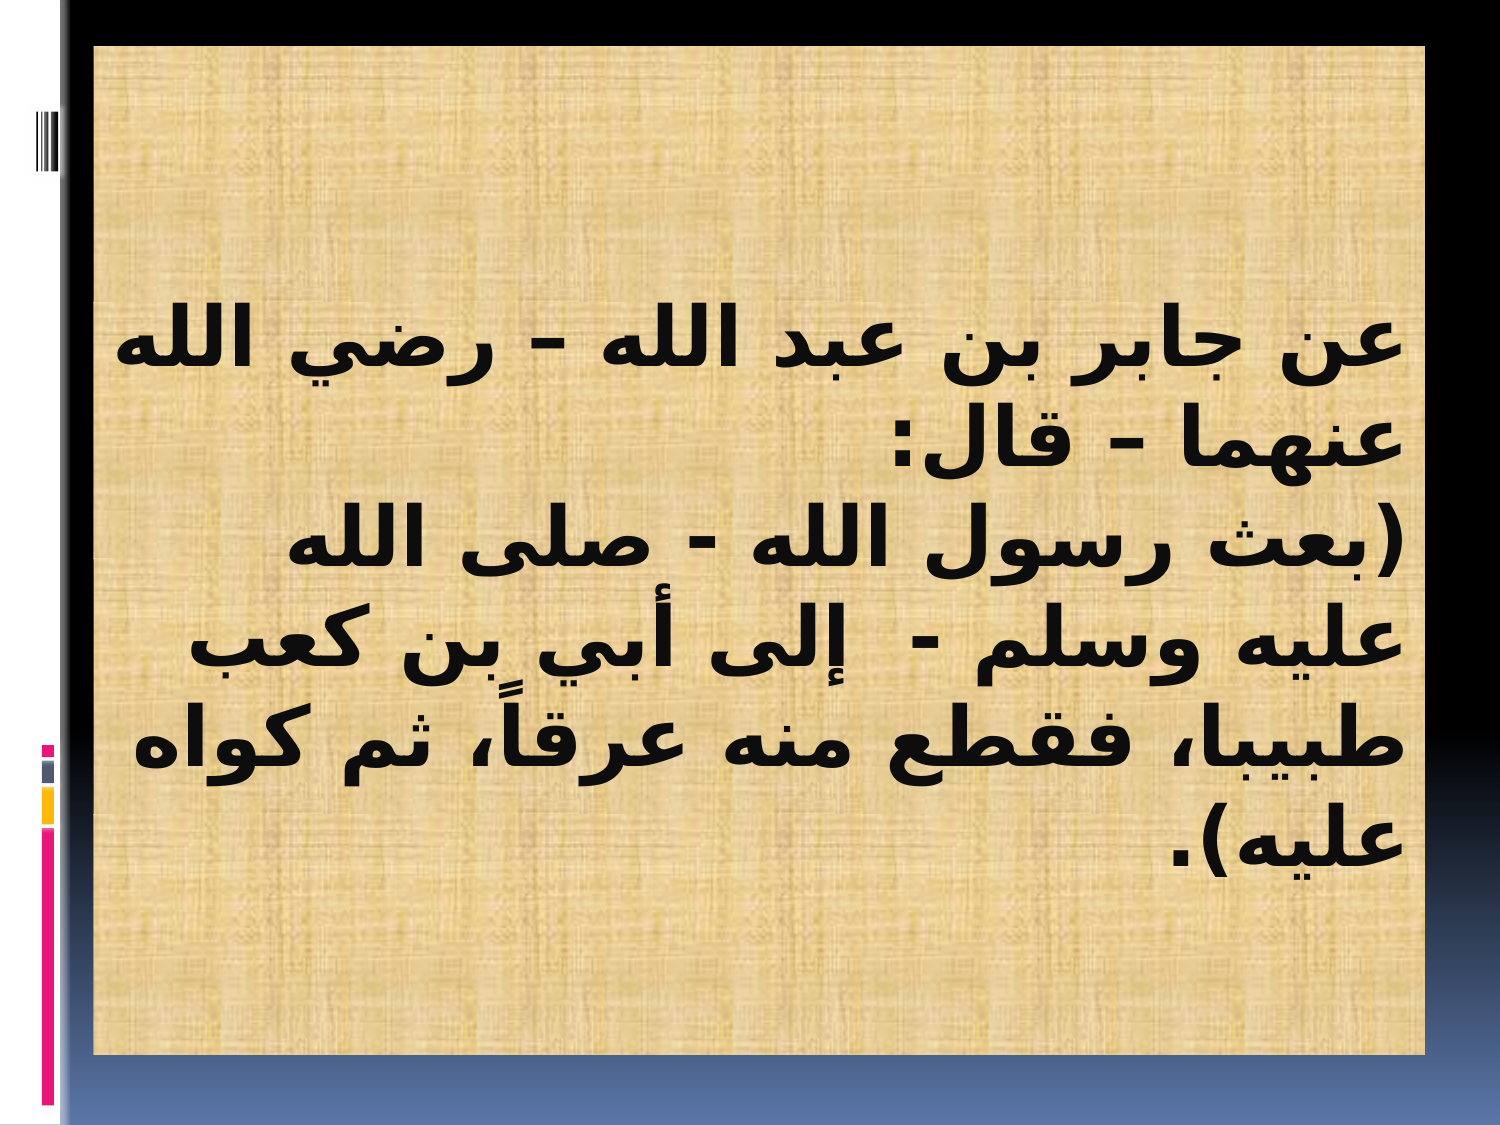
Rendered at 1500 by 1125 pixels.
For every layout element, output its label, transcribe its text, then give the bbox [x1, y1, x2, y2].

list عن جابر بن عبد الله – رضي الله عنهما – قال: (بعث رسول الله - صلى الله عليه وسلم - إلى أبي بن كعب طبيبا، فقطع منه عرقاً، ثم كواه عليه). [93, 46, 1425, 1055]
